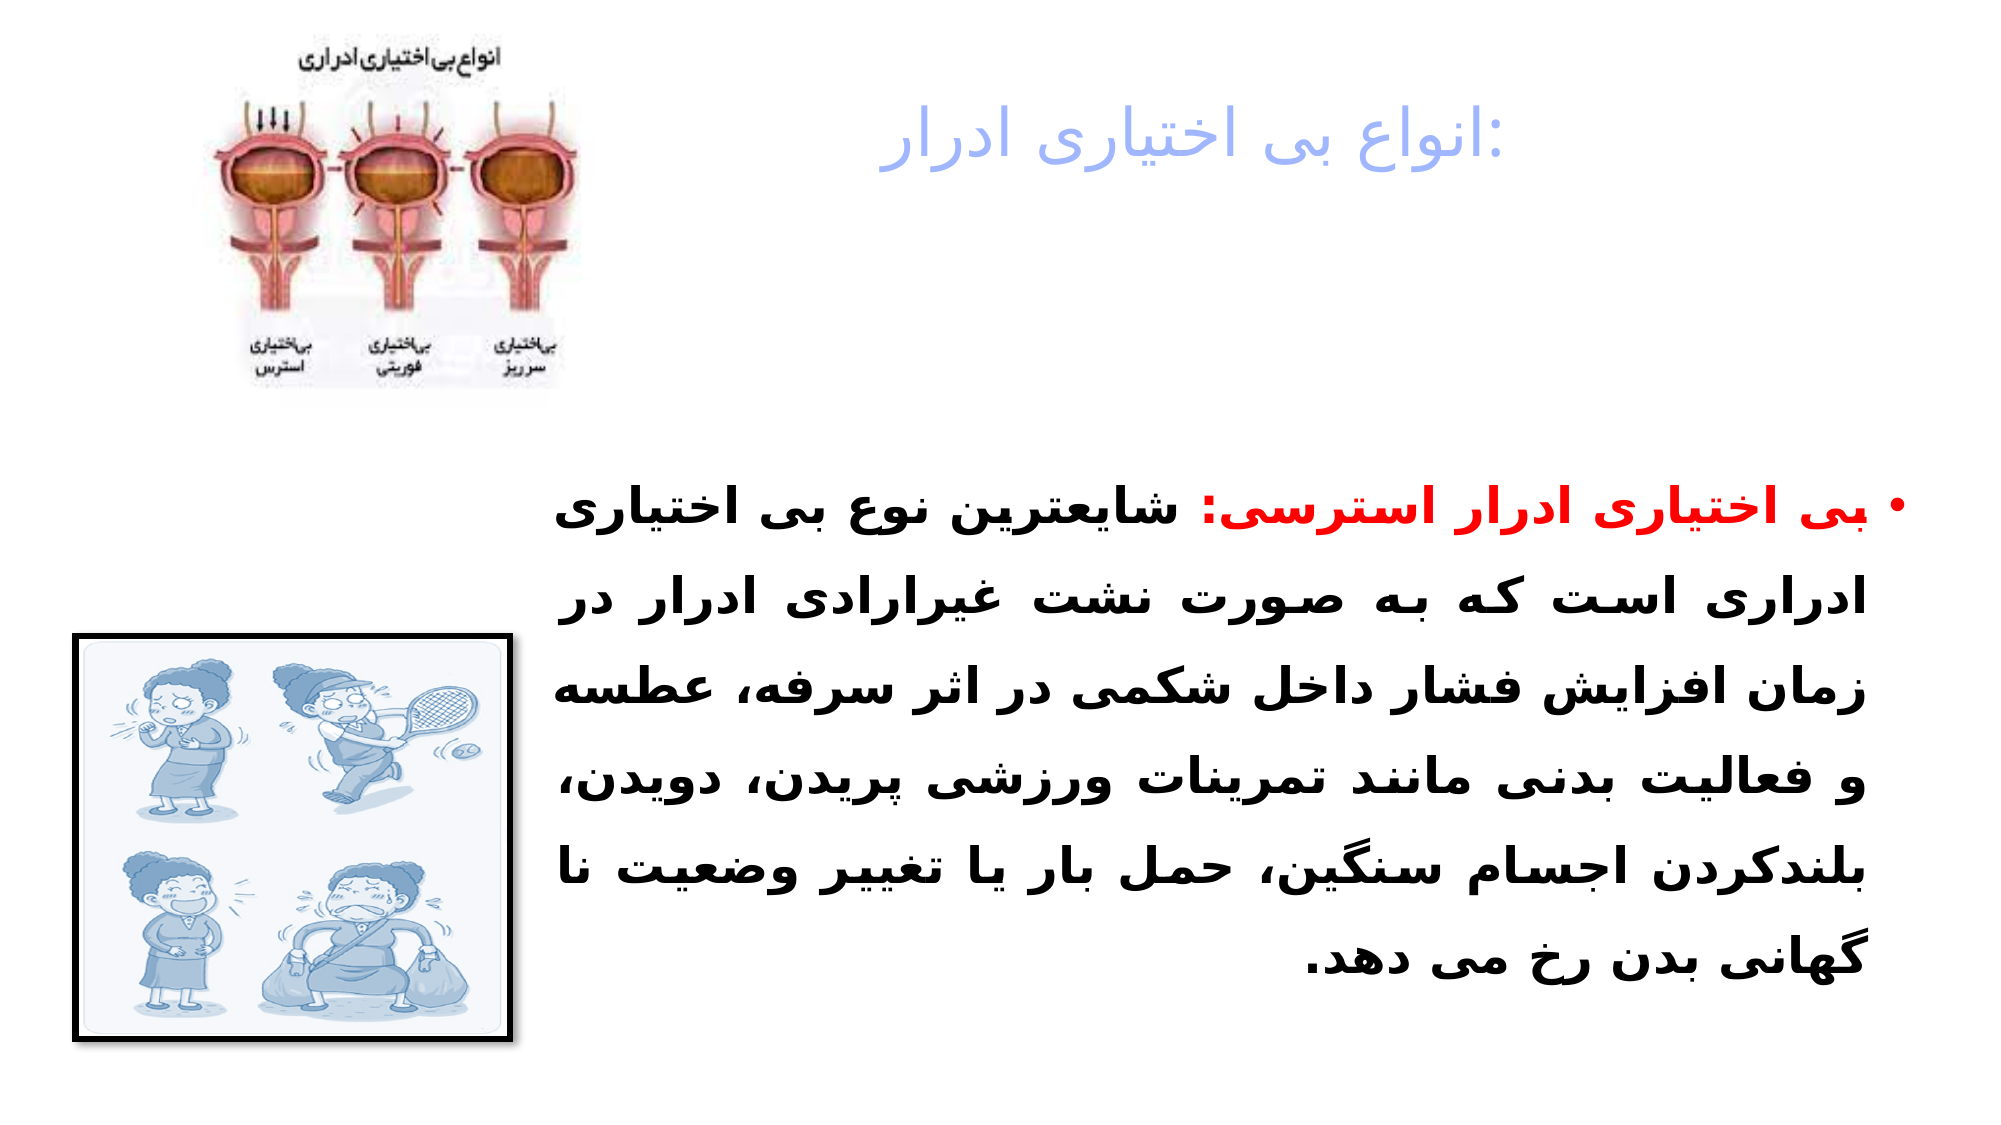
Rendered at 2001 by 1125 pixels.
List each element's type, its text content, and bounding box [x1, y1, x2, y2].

picture [78, 638, 507, 1036]
picture [141, 0, 650, 429]
title انواع بی اختیاری ادرار: [699, 55, 1689, 215]
list بی اختیاری ادرار استرسی: شایعترین نوع بی اختیاری ادراری است که به صورت نشت غیرارادی ادرار در زمان افزایش فشار داخل شکمی در اثر سرفه، عطسه و فعالیت بدنی مانند تمرینات ورزشی پریدن، دویدن، بلندکردن اجسام سنگین، حمل بار یا تغییر وضعیت نا گهانی بدن رخ می دهد. [537, 436, 1922, 1070]
